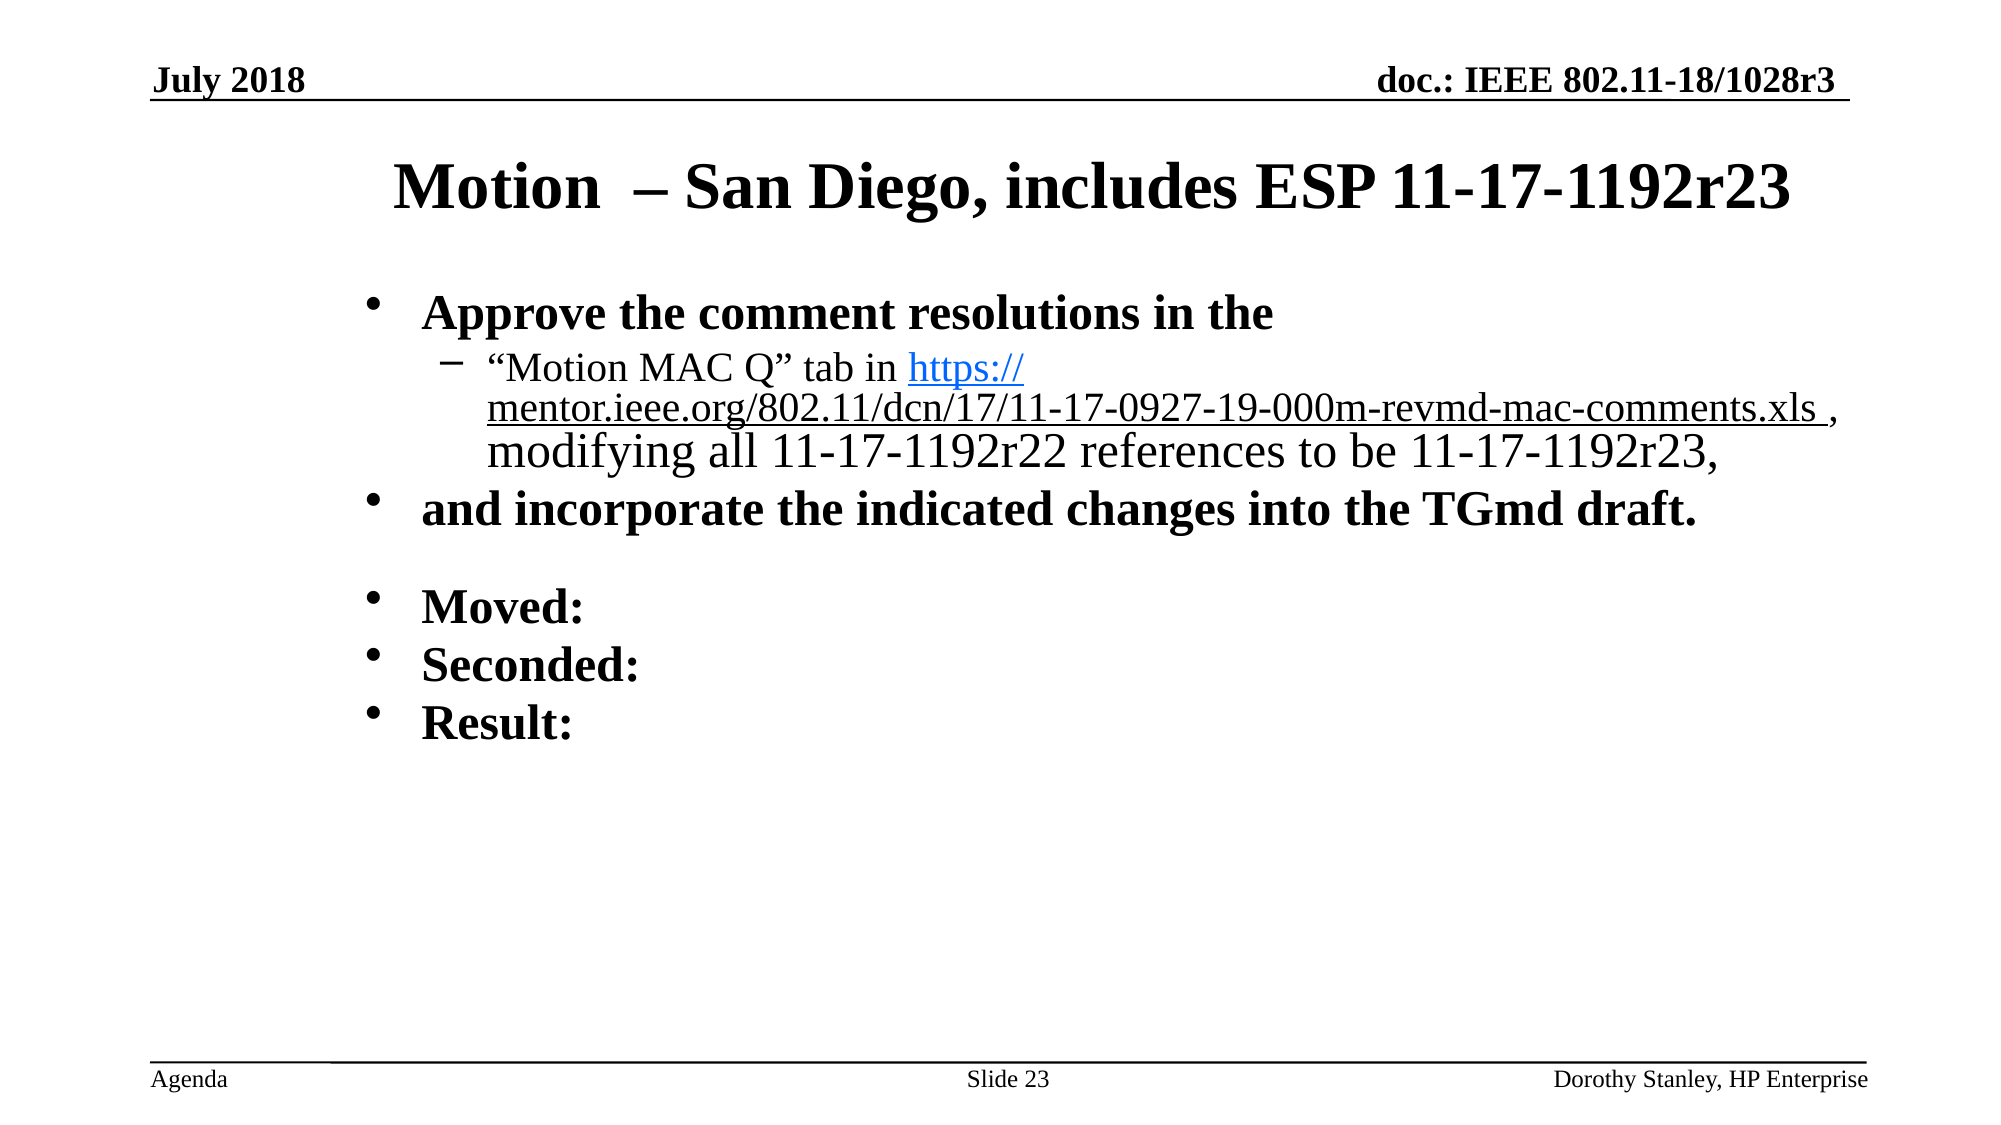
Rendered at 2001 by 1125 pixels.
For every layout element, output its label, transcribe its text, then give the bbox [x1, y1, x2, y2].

list Approve the comment resolutions in the “Motion MAC Q” tab in https://mentor.ieee.org/802.11/dcn/17/11-17-0927-19-000m-revmd-mac-comments.xls , modifying all 11-17-1192r22 references to be 11-17-1192r23, and incorporate the indicated changes into the TGmd draft. Moved: Seconded: Result: [350, 283, 1905, 1034]
footer Dorothy Stanley, HP Enterprise [1549, 1062, 1869, 1093]
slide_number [152, 54, 567, 100]
title Motion – San Diego, includes ESP 11-17-1192r23 [350, 94, 1838, 270]
slide_number Slide 23 [966, 1062, 1051, 1093]
